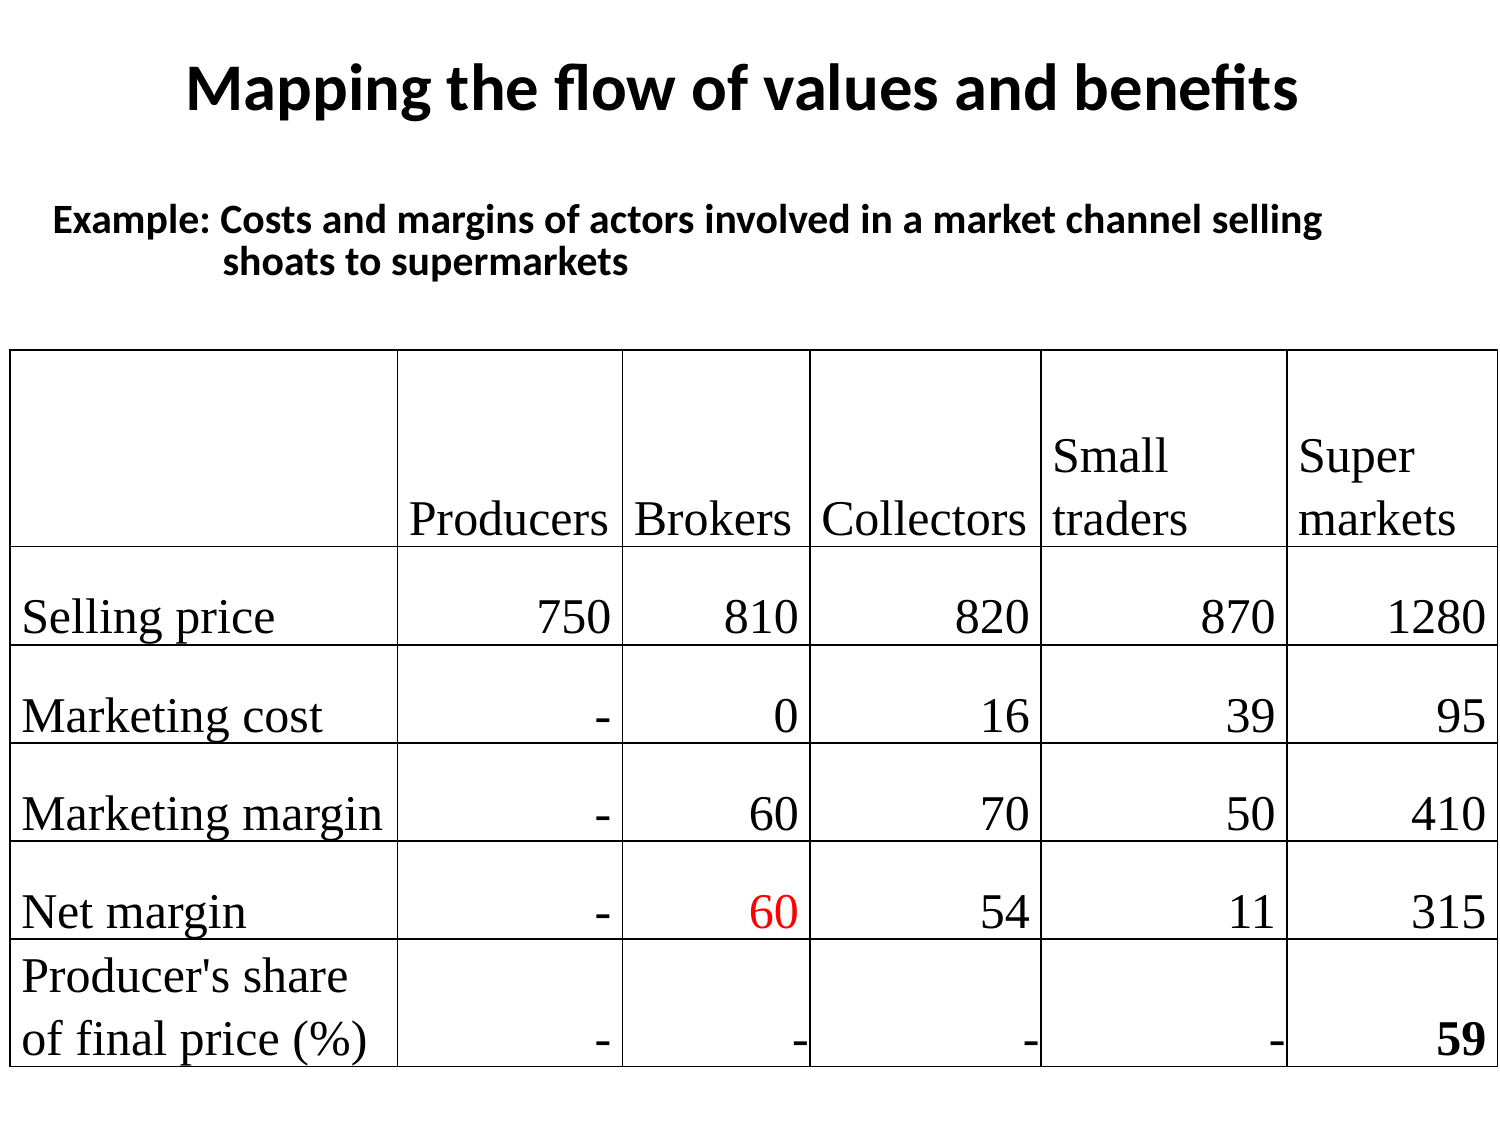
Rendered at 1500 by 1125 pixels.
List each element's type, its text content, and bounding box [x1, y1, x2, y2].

table_cell 0 [623, 646, 809, 742]
table_cell - [398, 940, 622, 1066]
table_header Producers [398, 351, 622, 546]
table_cell - [1042, 940, 1286, 1066]
table_cell - [398, 744, 622, 840]
table_cell 70 [811, 744, 1040, 840]
table_cell - [398, 842, 622, 938]
table_cell 750 [398, 547, 622, 644]
table_cell 54 [811, 842, 1040, 938]
table_cell 11 [1042, 842, 1286, 938]
table_header Small traders [1042, 351, 1286, 546]
text_box Mapping the flow of values and benefits [74, 24, 1425, 163]
title Example: Costs and margins of actors involved in a market channel selling shoats to supermarkets [37, 162, 1450, 325]
table_cell 16 [811, 646, 1040, 742]
table_cell 95 [1288, 646, 1497, 742]
table_header Collectors [811, 351, 1040, 546]
table_cell Net margin [11, 842, 397, 938]
table_cell Marketing cost [11, 646, 397, 742]
table_cell Marketing margin [11, 744, 397, 840]
table_header Brokers [623, 351, 809, 546]
table_header [11, 351, 397, 546]
table_cell 59 [1288, 940, 1497, 1066]
table_cell 1280 [1288, 547, 1497, 644]
table_cell 60 [623, 744, 809, 840]
table_cell 810 [623, 547, 809, 644]
table_cell - [623, 940, 809, 1066]
table_cell 820 [811, 547, 1040, 644]
table_header Super markets [1288, 351, 1497, 546]
table_cell 39 [1042, 646, 1286, 742]
table_cell - [811, 940, 1040, 1066]
table_cell 50 [1042, 744, 1286, 840]
table_cell 870 [1042, 547, 1286, 644]
table_cell - [398, 646, 622, 742]
table_cell 410 [1288, 744, 1497, 840]
table_cell Producer's share of final price (%) [11, 940, 397, 1066]
table_cell Selling price [11, 547, 397, 644]
table_cell 315 [1288, 842, 1497, 938]
table_cell 60 [623, 842, 809, 938]
